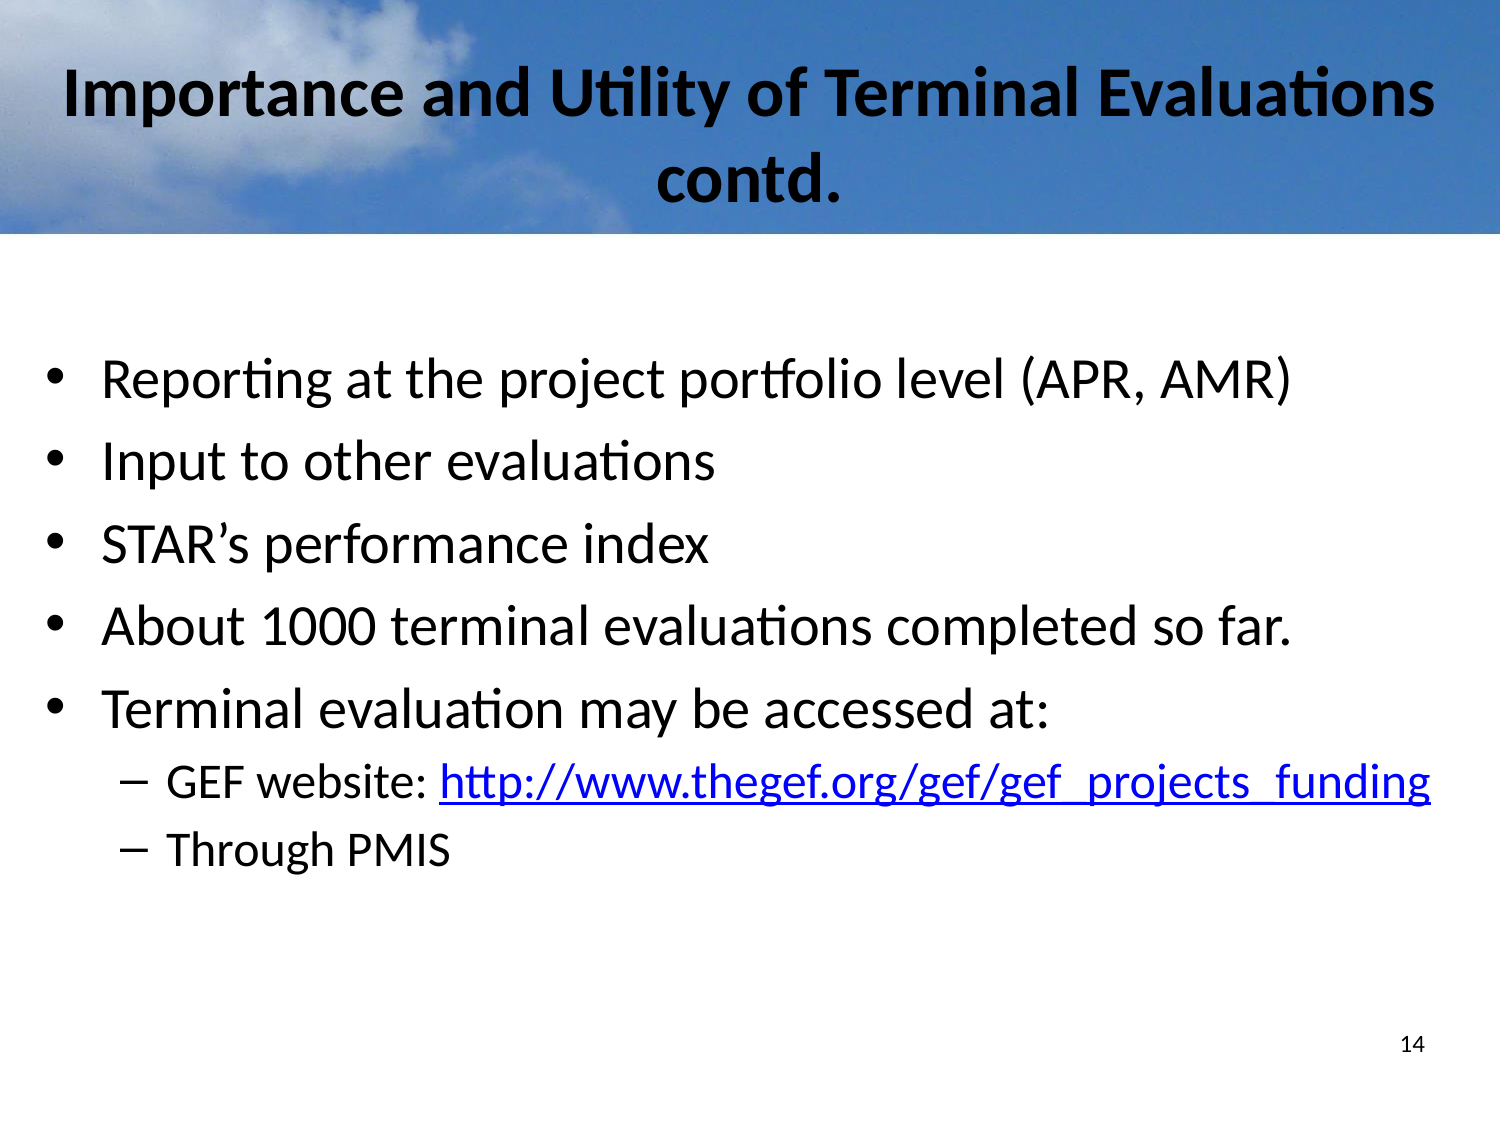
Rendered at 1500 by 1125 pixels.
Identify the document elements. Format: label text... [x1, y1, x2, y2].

slide_number 14 [1074, 1012, 1425, 1073]
picture [0, 0, 1500, 1125]
title Importance and Utility of Terminal Evaluations contd. [36, 36, 1463, 226]
list Reporting at the project portfolio level (APR, AMR) Input to other evaluations STAR’s performance index About 1000 terminal evaluations completed so far. Terminal evaluation may be accessed at: GEF website: http://www.thegef.org/gef/gef_projects_funding Through PMIS [36, 249, 1463, 1051]
